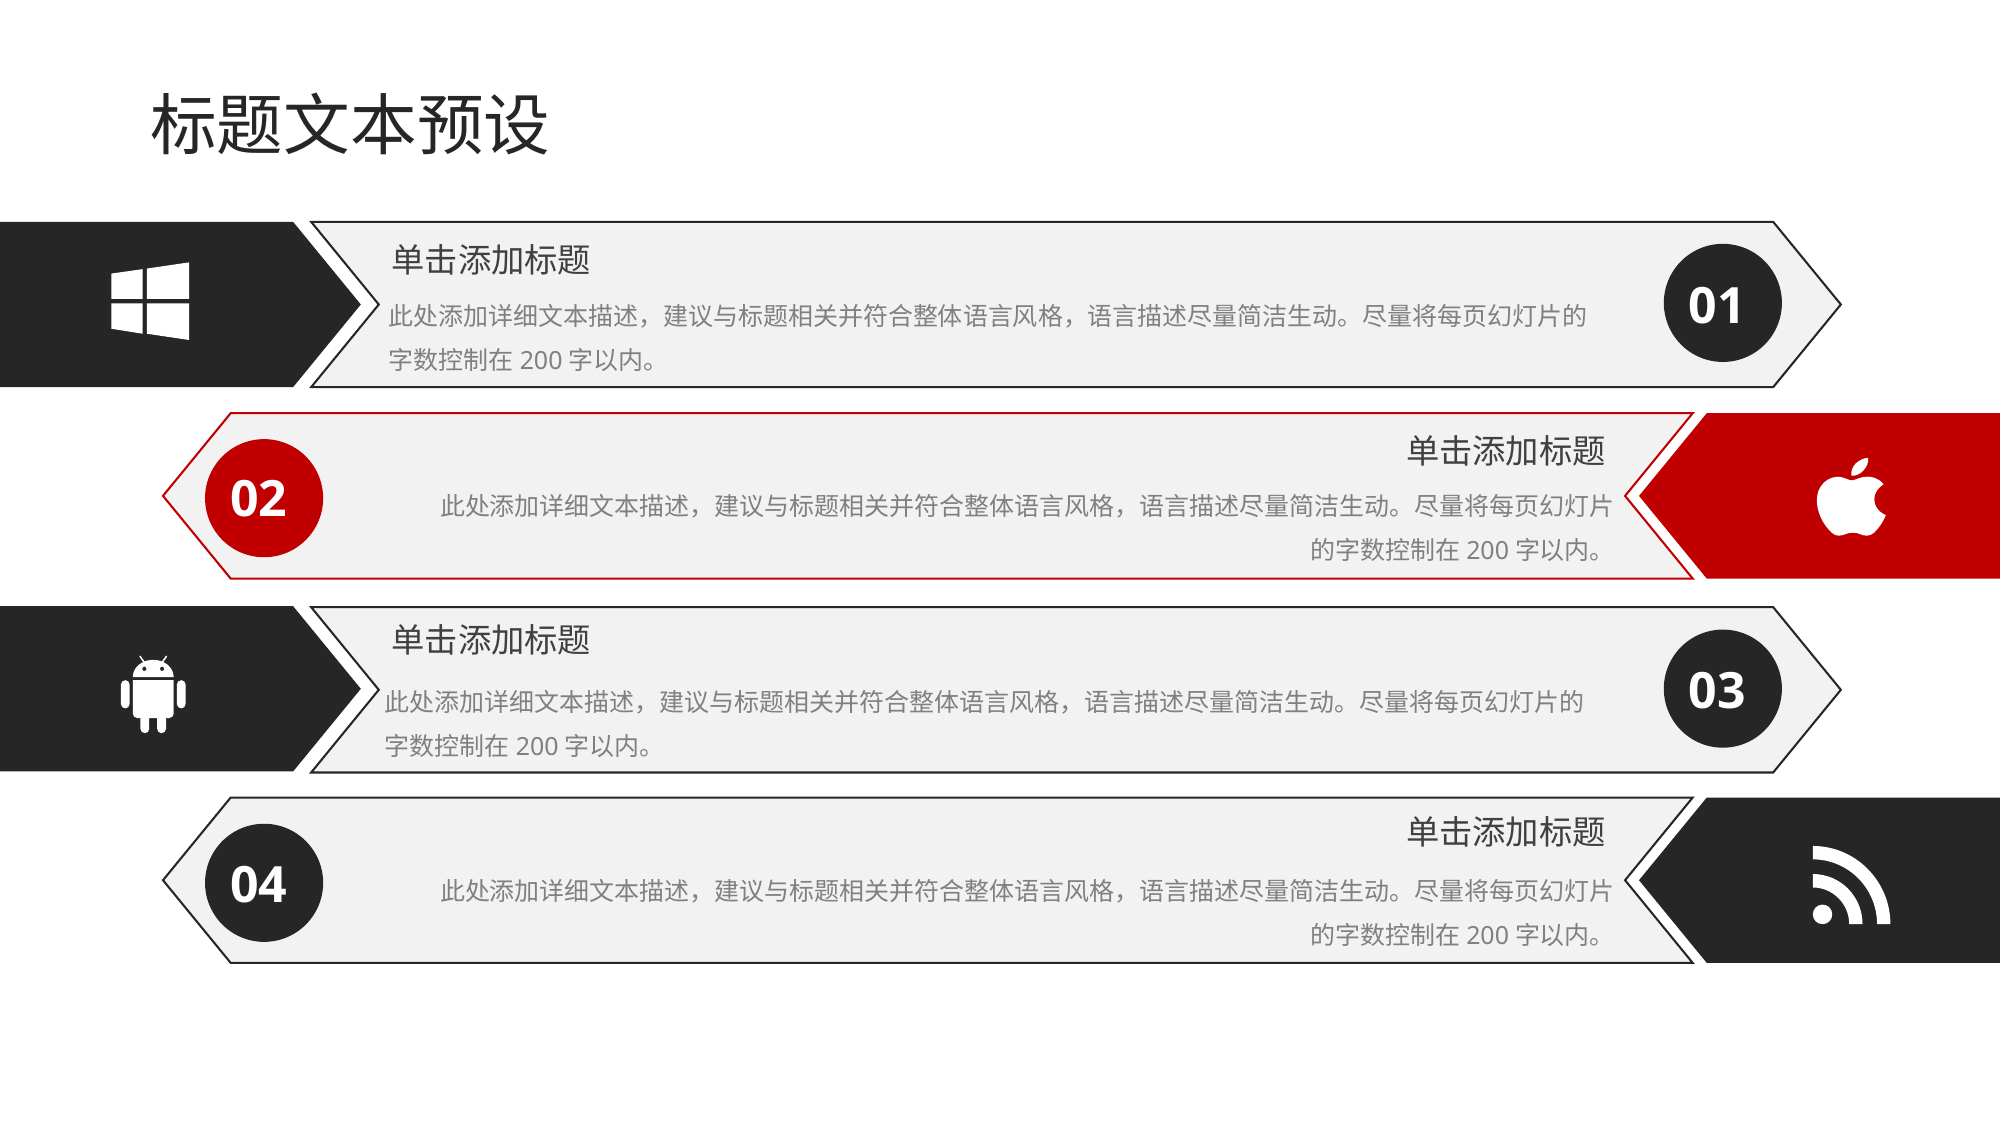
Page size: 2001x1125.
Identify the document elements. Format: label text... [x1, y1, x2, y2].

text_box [163, 797, 2000, 963]
text_box 标题文本预设 [135, 75, 566, 171]
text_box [0, 606, 1841, 773]
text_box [0, 221, 1841, 388]
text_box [163, 413, 2000, 579]
